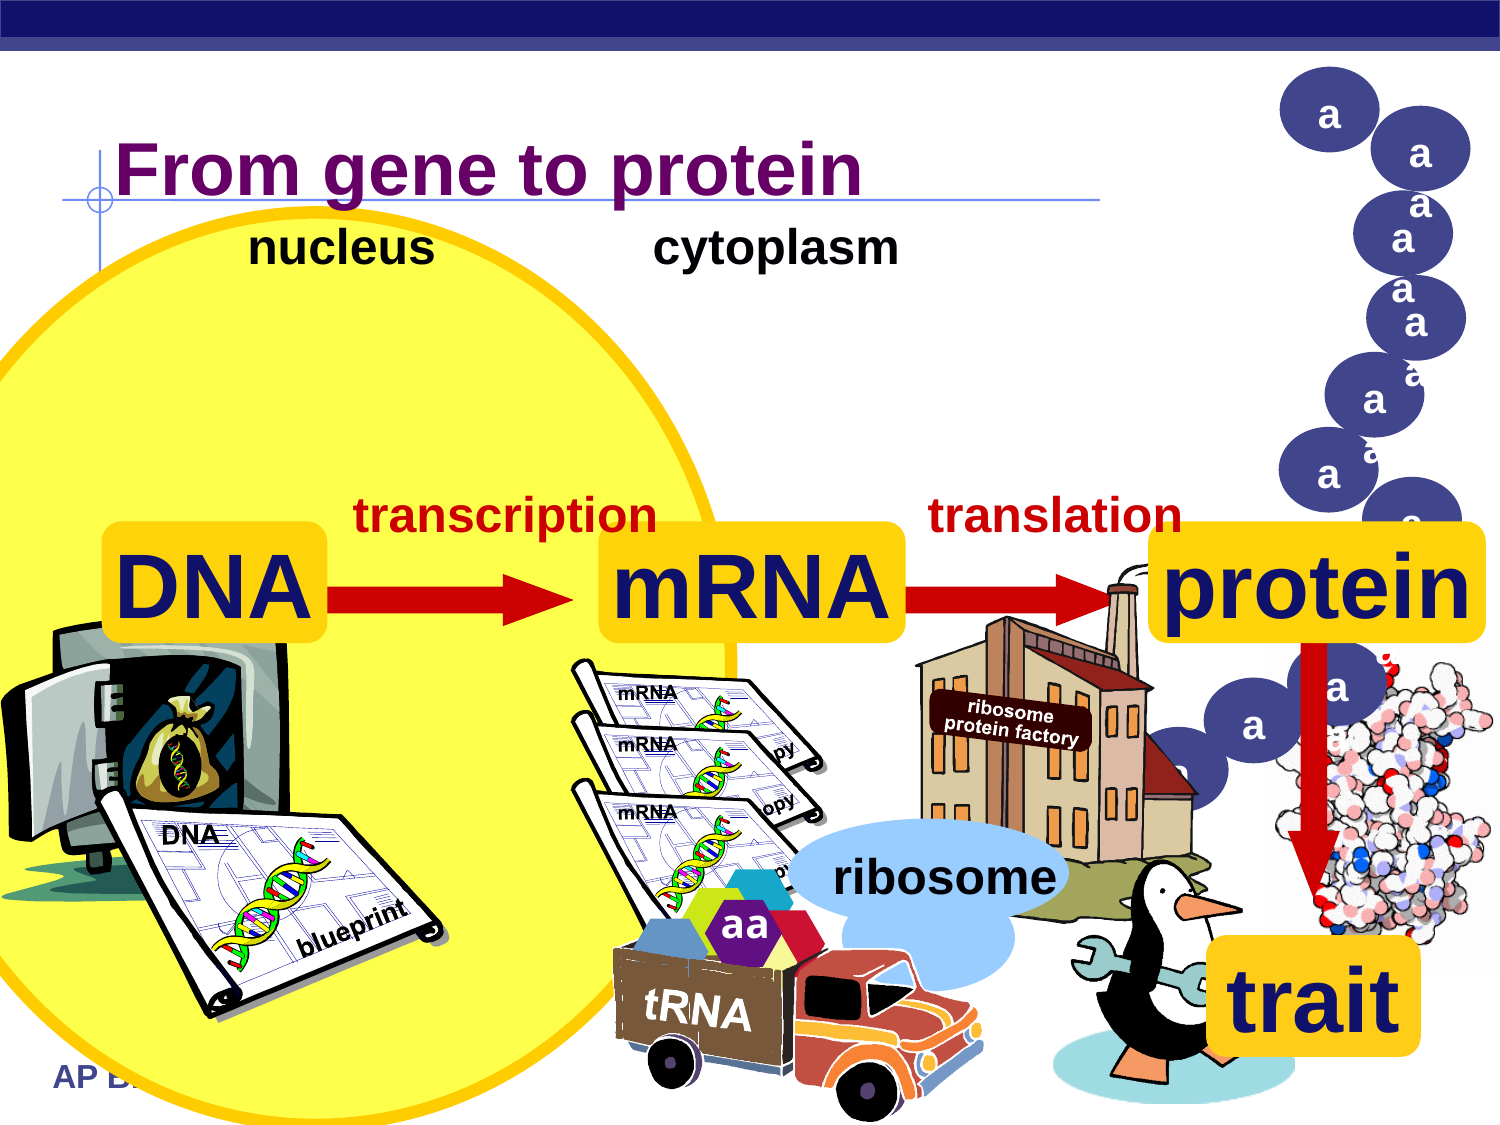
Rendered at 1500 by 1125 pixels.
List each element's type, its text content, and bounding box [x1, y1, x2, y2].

text_box cytoplasm [637, 207, 915, 283]
text_box trait [1299, 982, 1421, 1057]
text_box DNA [101, 521, 328, 615]
text_box translation [912, 475, 1123, 550]
text_box [328, 575, 572, 626]
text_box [1128, 66, 1471, 813]
text_box transcription [337, 475, 673, 550]
title From gene to protein [99, 112, 1123, 238]
text_box protein [1475, 523, 1486, 638]
text_box [0, 238, 732, 1125]
text_box nucleus [232, 207, 451, 283]
picture [586, 868, 988, 1125]
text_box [569, 657, 829, 951]
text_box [787, 818, 1073, 992]
picture [0, 617, 451, 1025]
picture [888, 557, 1500, 1105]
text_box mRNA [598, 521, 906, 644]
